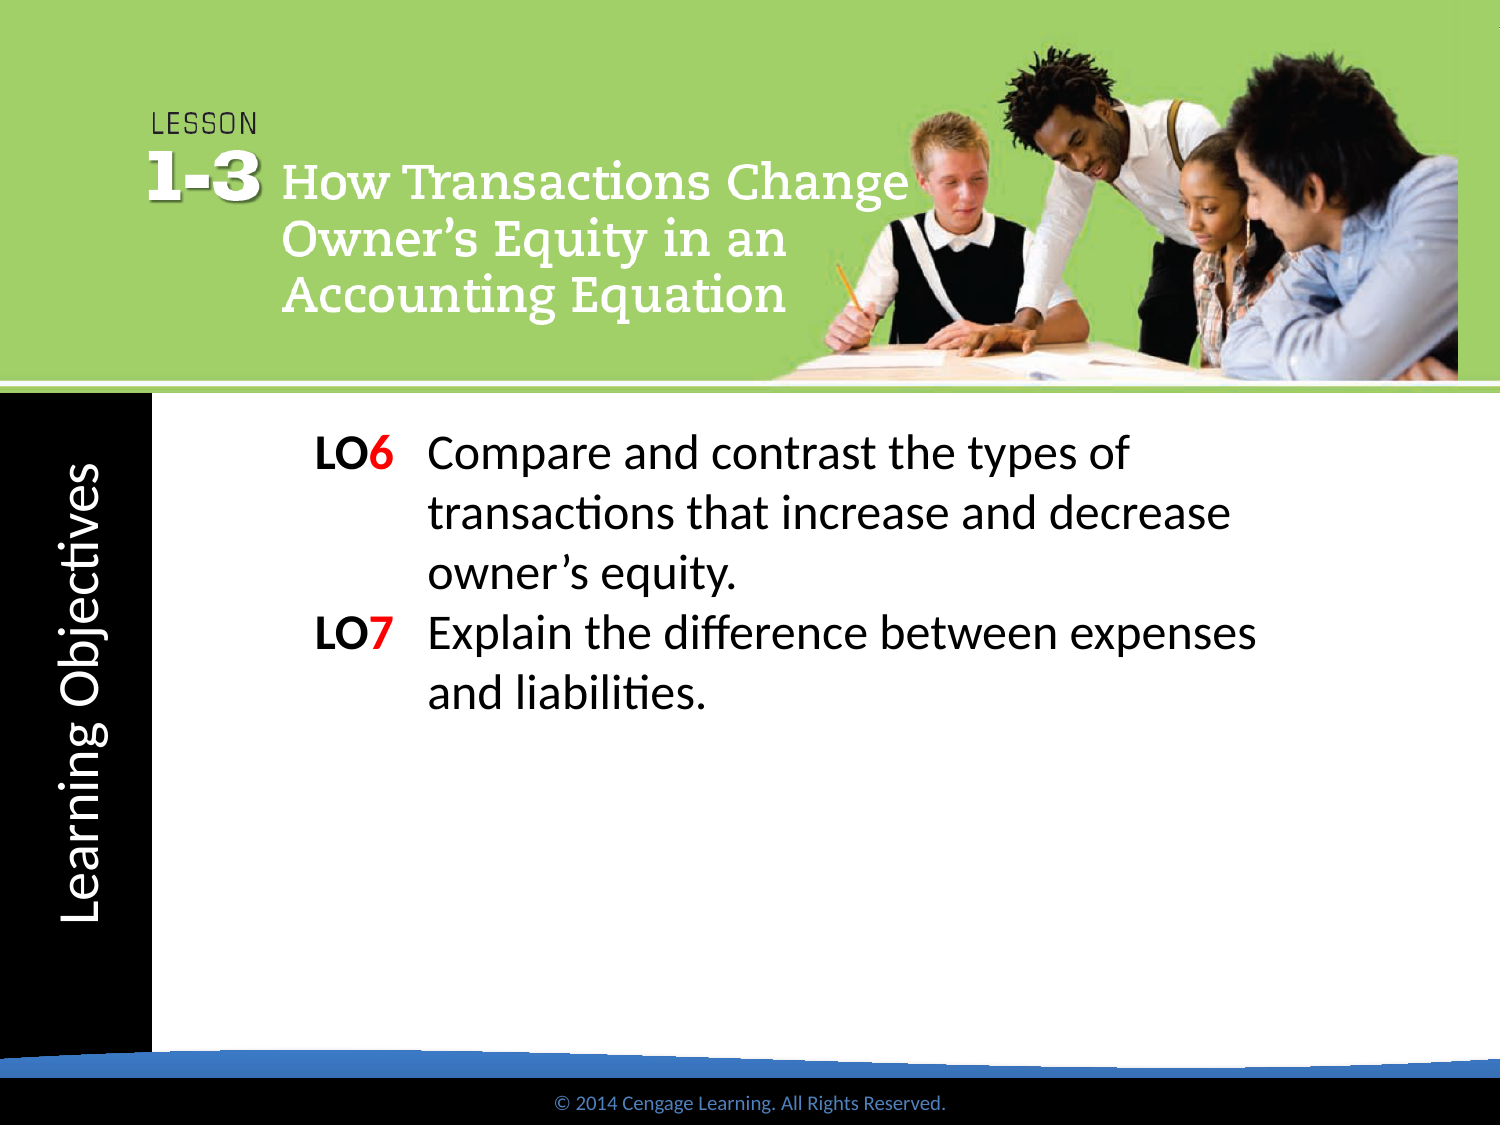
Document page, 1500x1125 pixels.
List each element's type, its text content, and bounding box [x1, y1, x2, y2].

text_box [0, 1050, 1500, 1078]
text_box © 2014 Cengage Learning. All Rights Reserved. [0, 1078, 1500, 1125]
text_box Learning Objectives [0, 401, 152, 1058]
text_box LO6 Compare and contrast the types of transactions that increase and decrease owner’s equity. LO7 Explain the difference between expenses and liabilities. [299, 412, 1350, 728]
picture [0, 0, 1500, 393]
